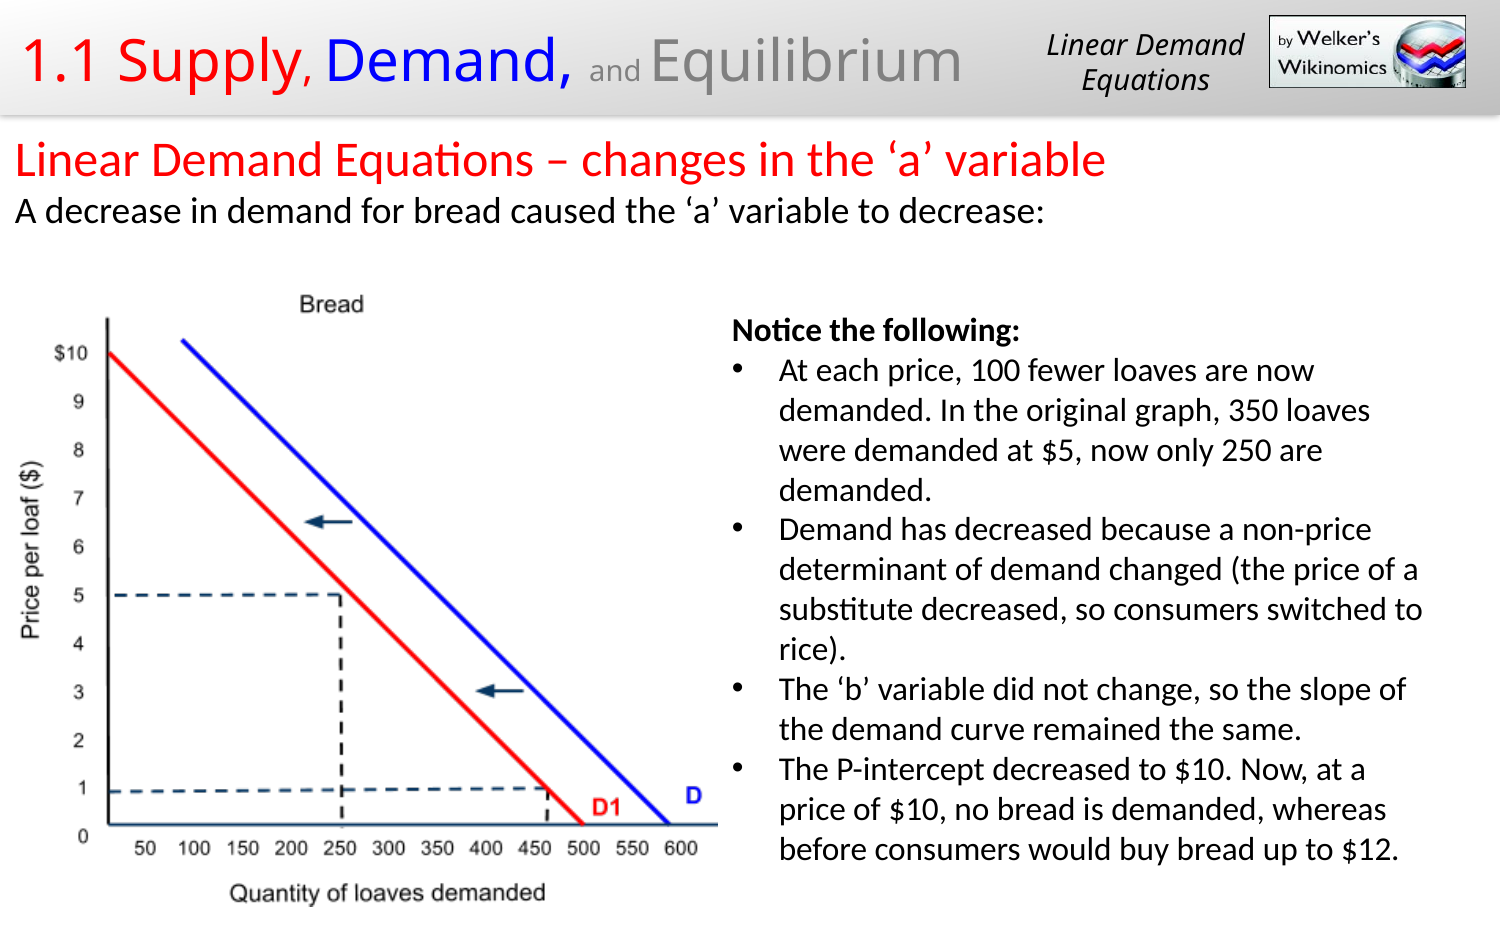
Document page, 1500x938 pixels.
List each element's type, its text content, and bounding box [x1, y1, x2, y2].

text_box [0, 0, 1500, 115]
picture [0, 280, 718, 907]
text_box Notice the following: At each price, 100 fewer loaves are now demanded. In the original graph, 350 loaves were demanded at $5, now only 250 are demanded. Demand has decreased because a non-price determinant of demand changed (the price of a substitute decreased, so consumers switched to rice). The ‘b’ variable did not change, so the slope of the demand curve remained the same. The P-intercept decreased to $10. Now, at a price of $10, no bread is demanded, whereas before consumers would buy bread up to $12. [721, 300, 1445, 875]
